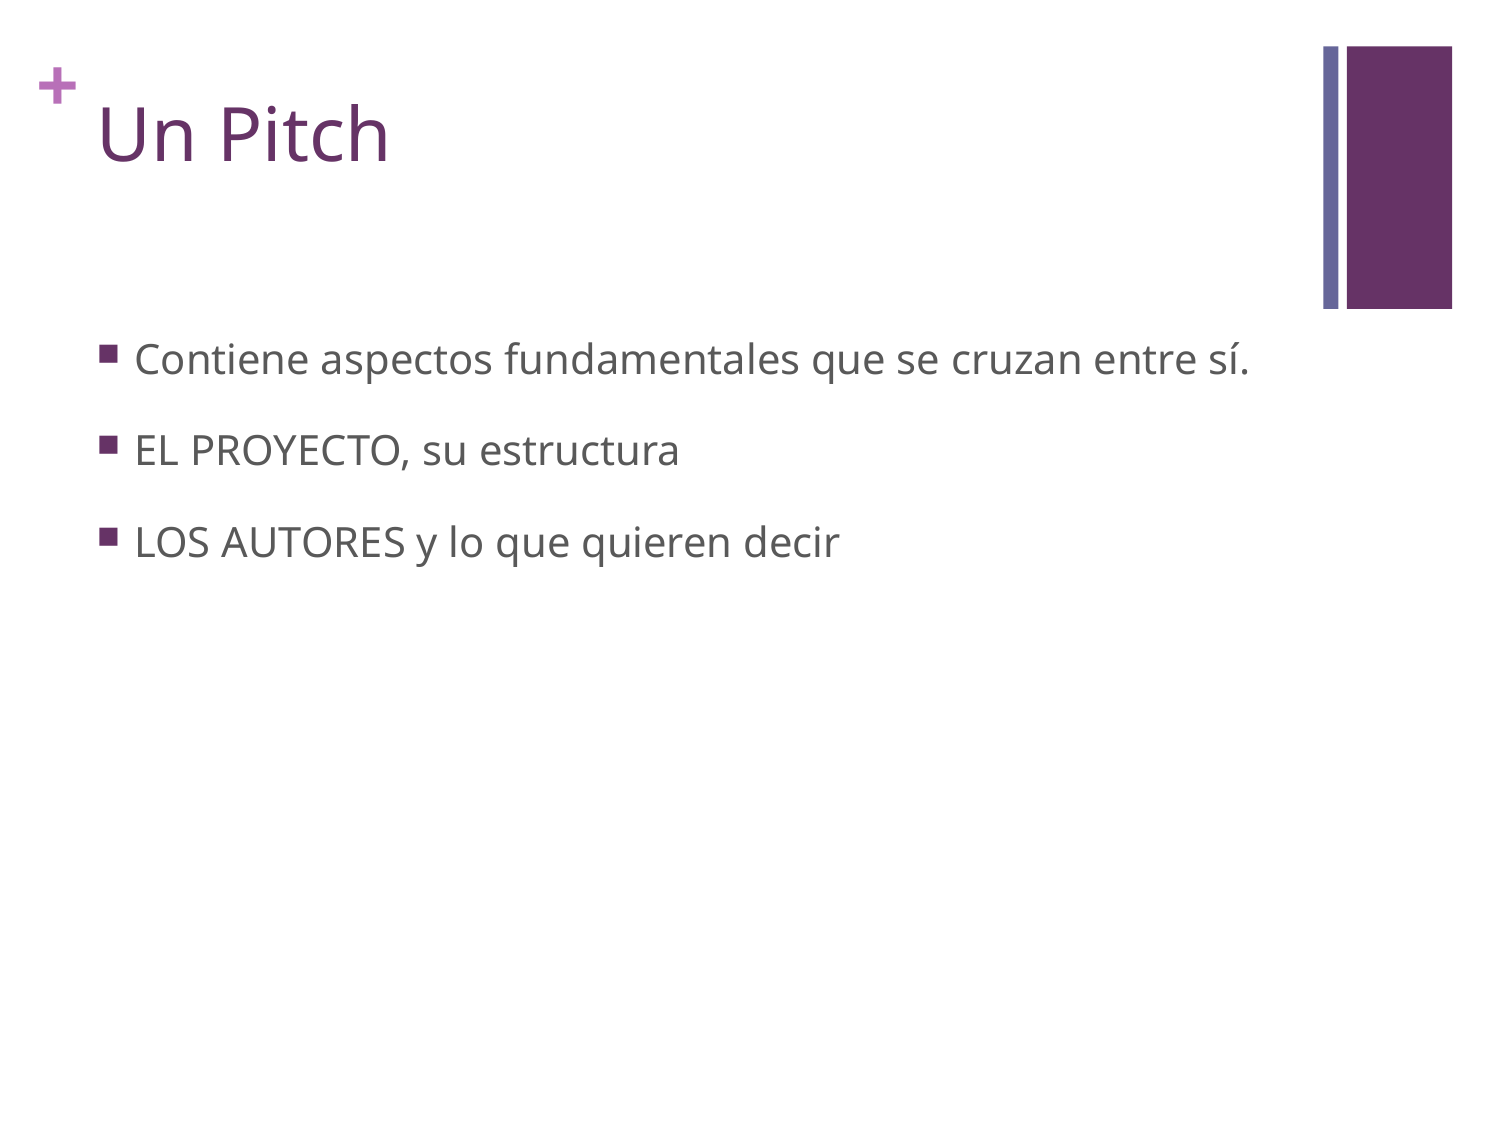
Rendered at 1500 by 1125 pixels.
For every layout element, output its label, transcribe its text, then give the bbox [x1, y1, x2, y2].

list Contiene aspectos fundamentales que se cruzan entre sí. EL PROYECTO, su estructura LOS AUTORES y lo que quieren decir [81, 324, 1322, 1005]
title Un Pitch [81, 79, 1322, 263]
